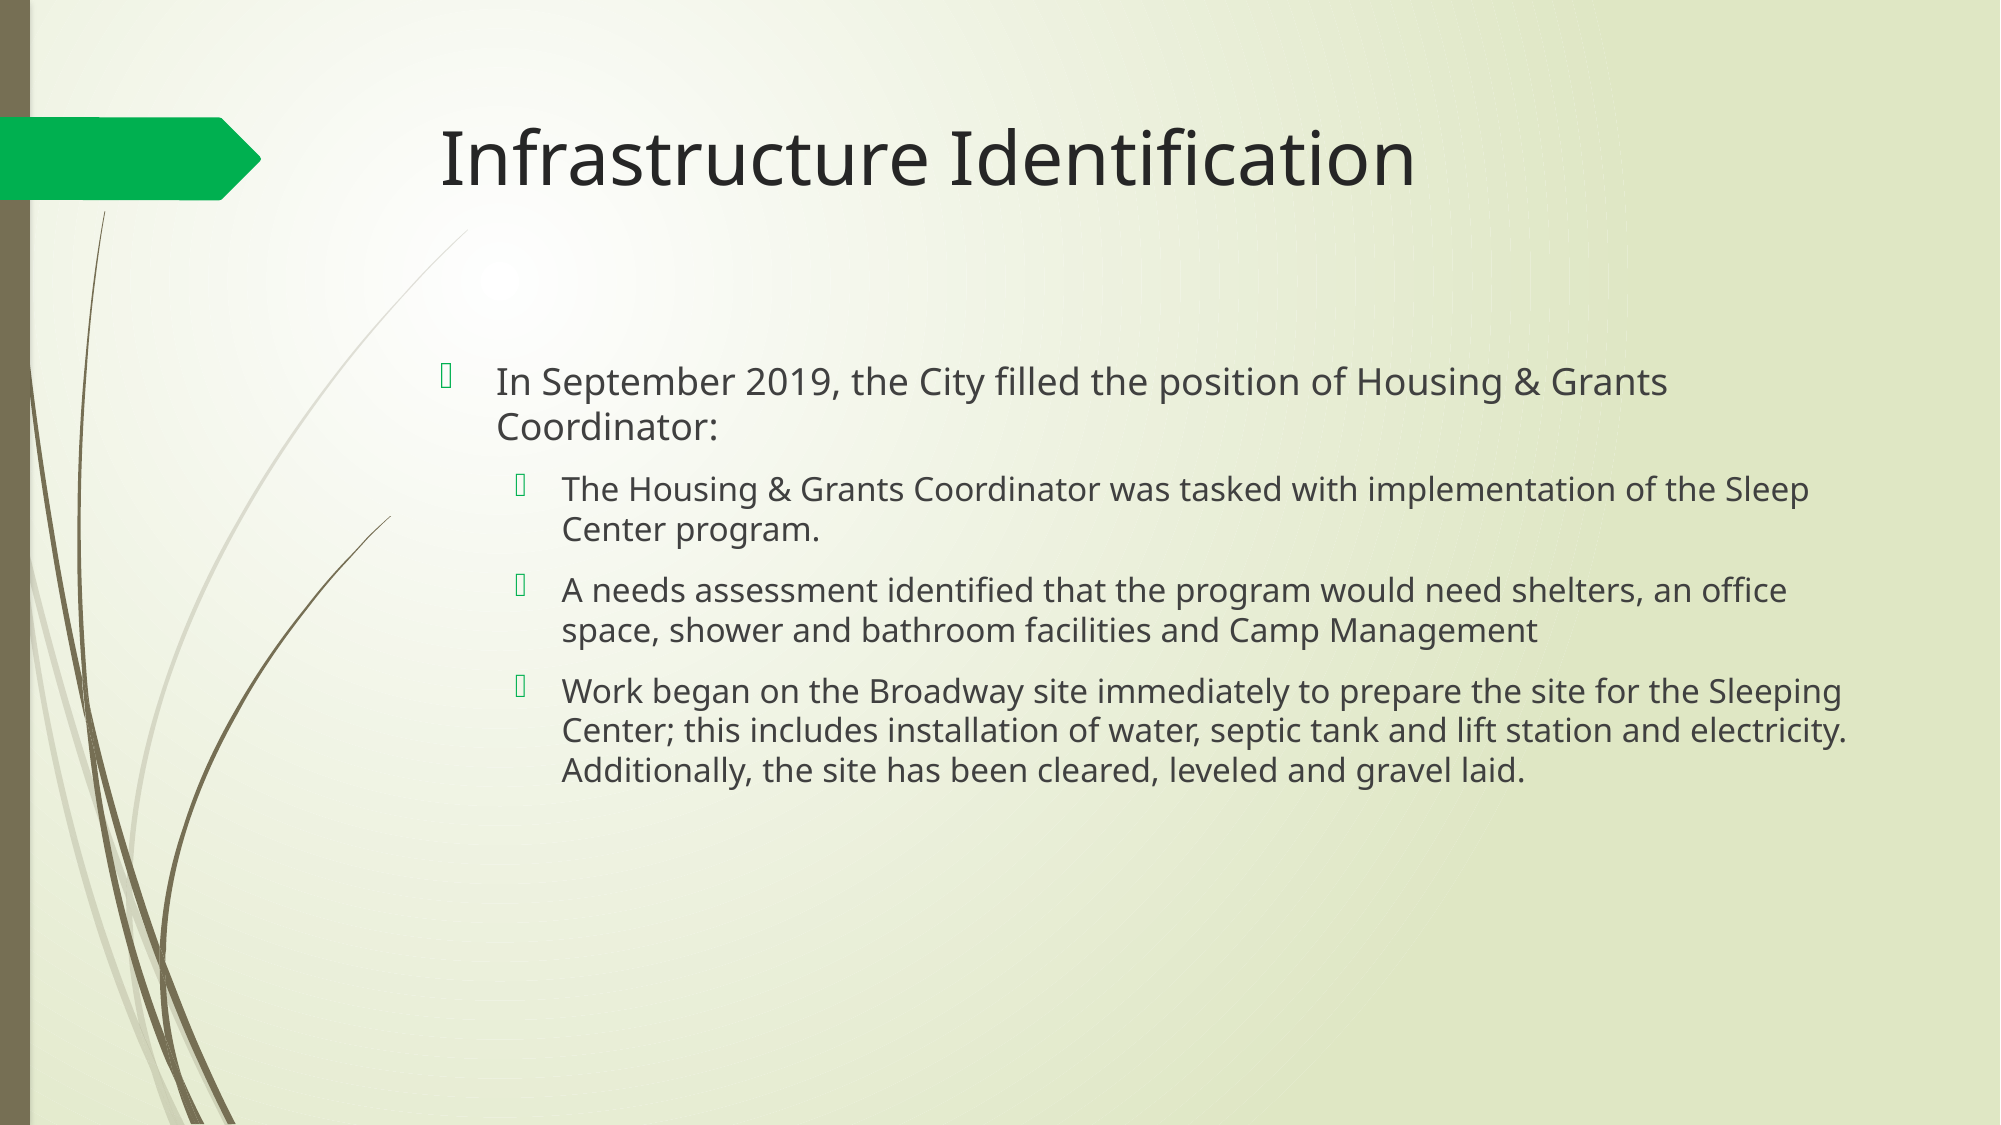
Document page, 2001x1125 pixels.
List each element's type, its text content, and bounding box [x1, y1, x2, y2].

list In September 2019, the City filled the position of Housing & Grants Coordinator: The Housing & Grants Coordinator was tasked with implementation of the Sleep Center program. A needs assessment identified that the program would need shelters, an office space, shower and bathroom facilities and Camp Management Work began on the Broadway site immediately to prepare the site for the Sleeping Center; this includes installation of water, septic tank and lift station and electricity. Additionally, the site has been cleared, leveled and gravel laid. [424, 350, 1888, 970]
title Infrastructure Identification [425, 102, 1888, 313]
